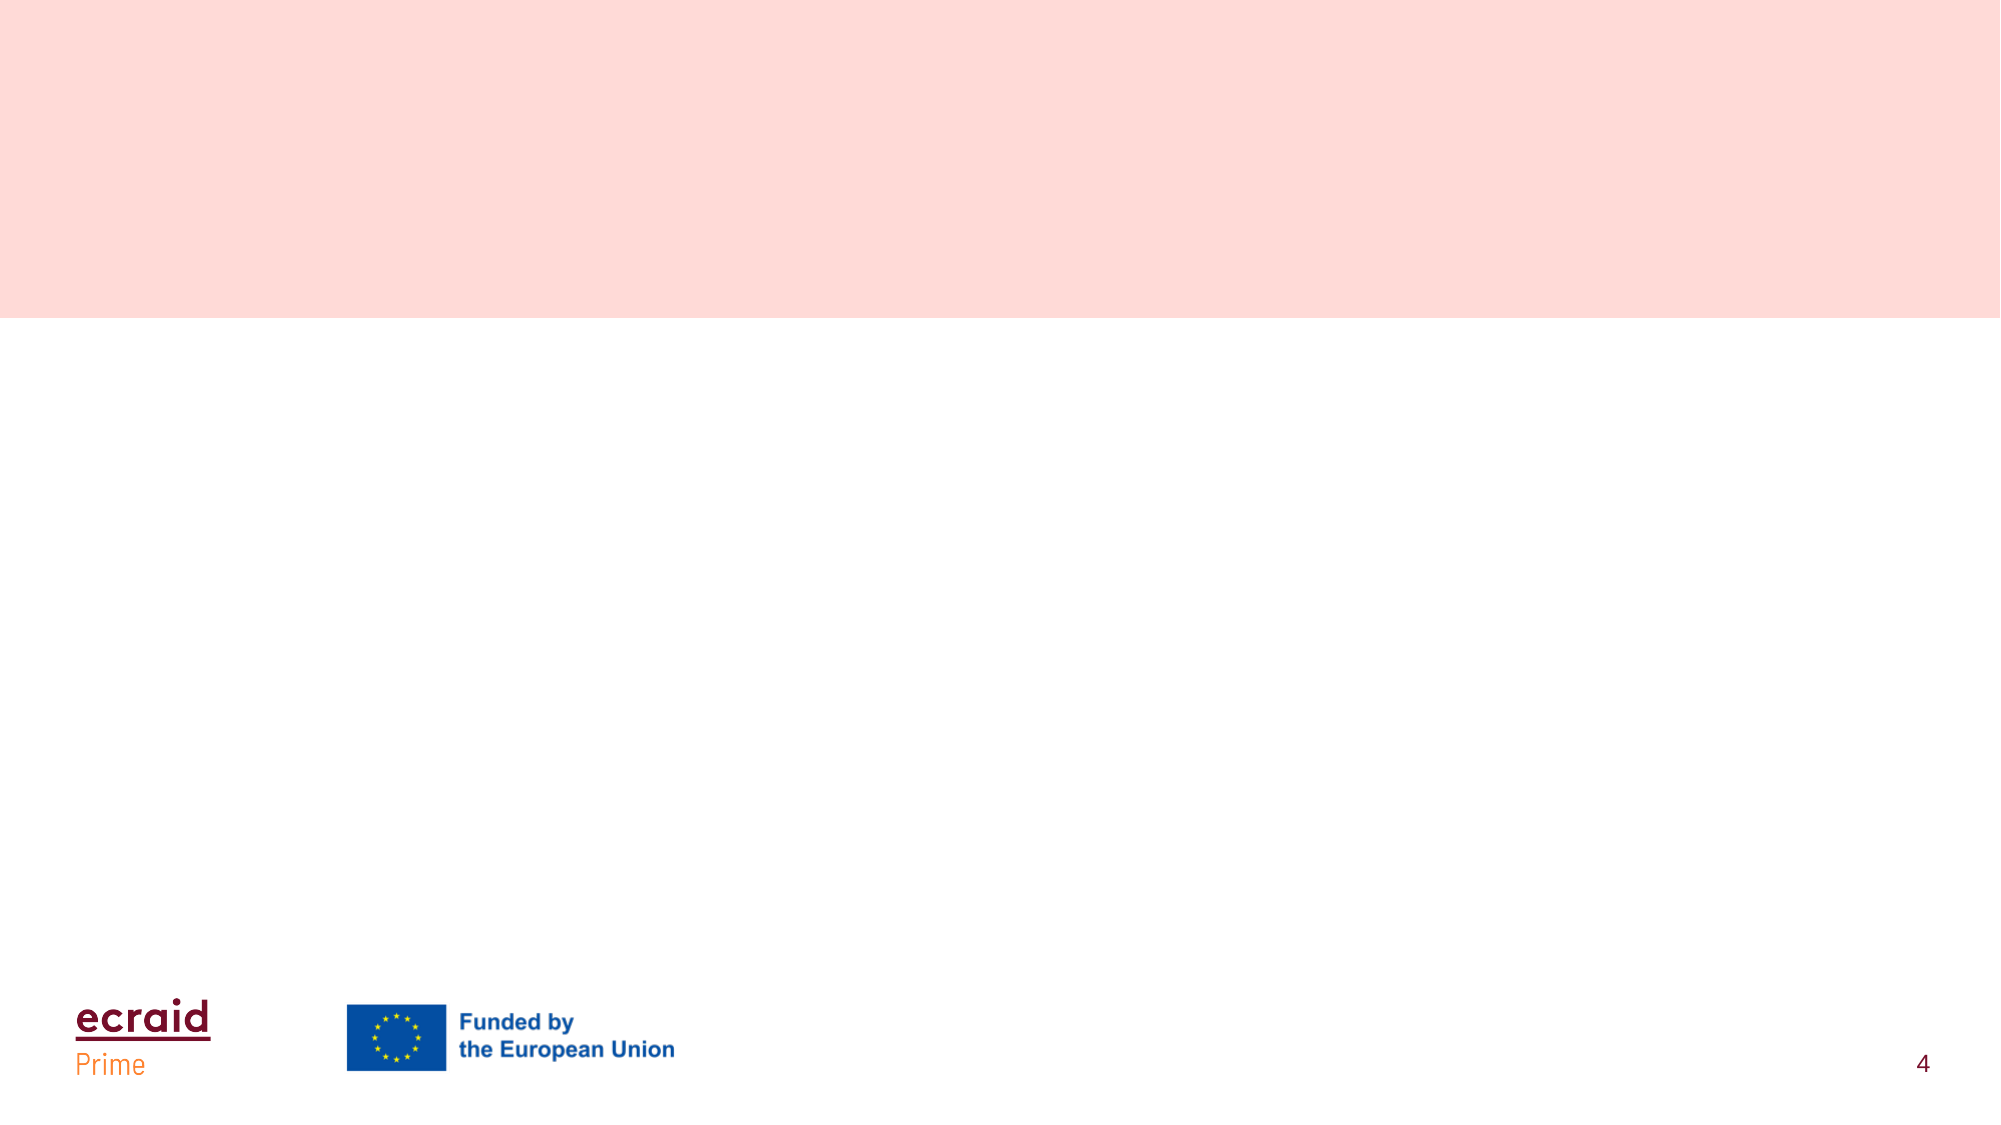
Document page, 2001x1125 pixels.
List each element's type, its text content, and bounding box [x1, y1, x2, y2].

slide_number 4 [1843, 1032, 1931, 1074]
picture [54, 986, 232, 1098]
picture [342, 1000, 700, 1076]
